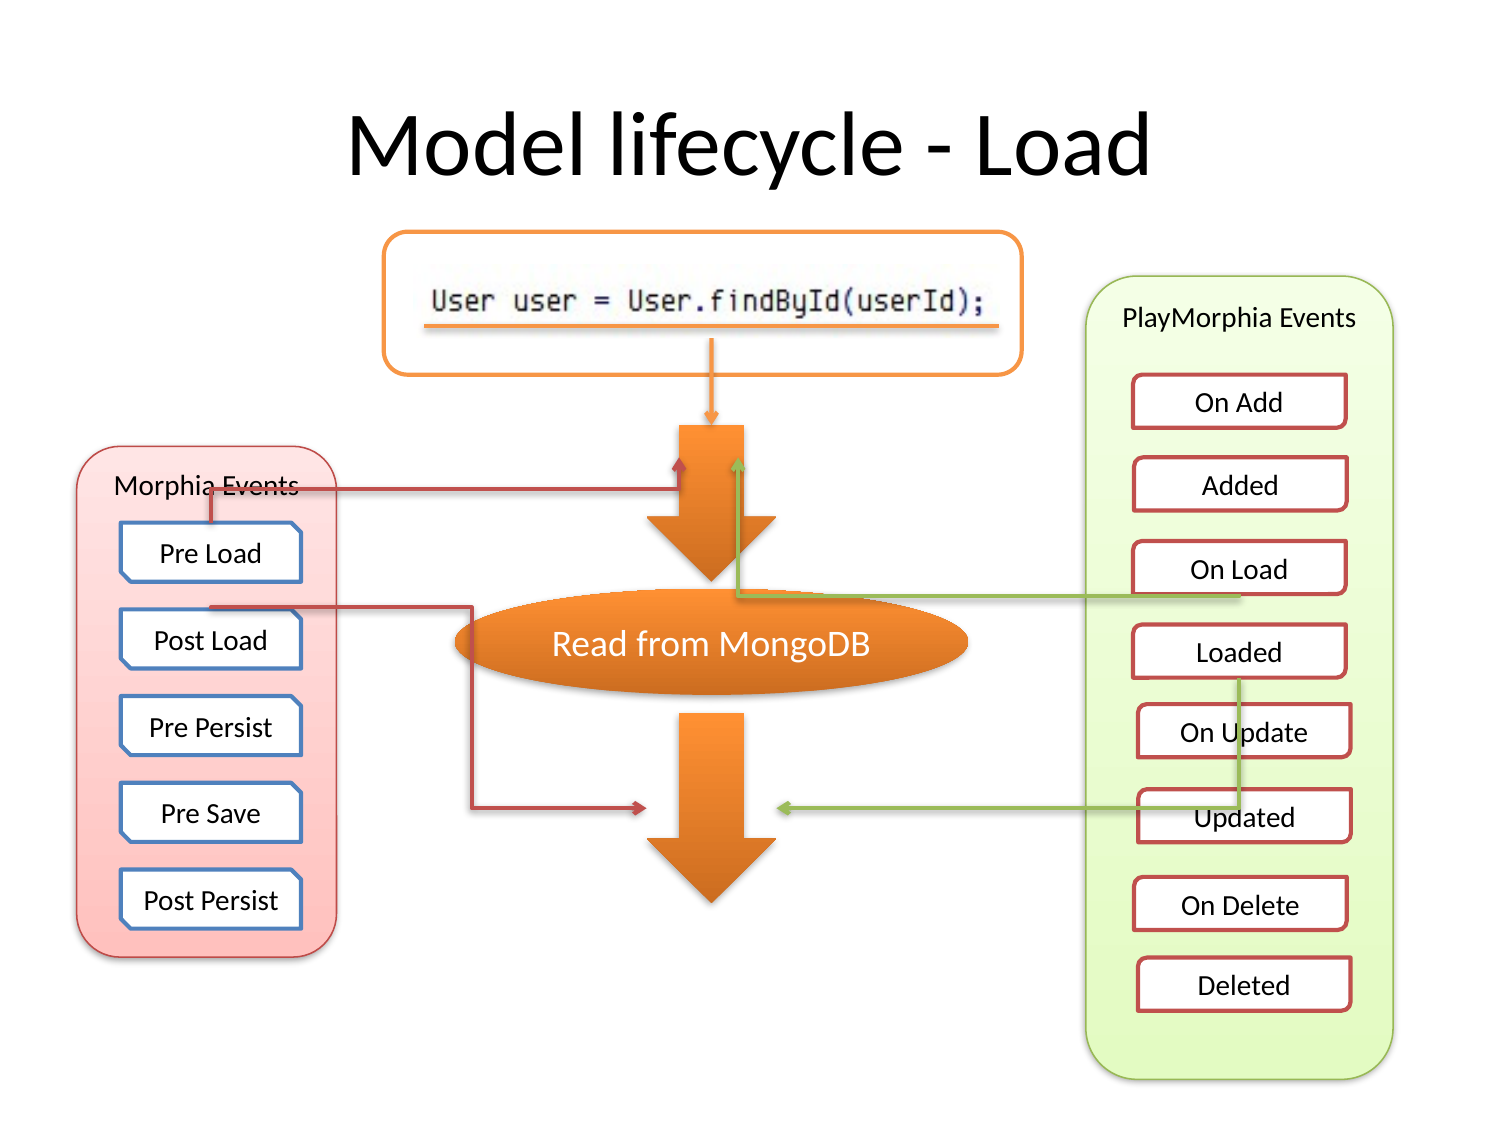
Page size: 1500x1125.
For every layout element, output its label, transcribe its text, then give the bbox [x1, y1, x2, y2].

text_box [737, 457, 1134, 568]
title Model lifecycle - Load [75, 45, 1425, 233]
picture [413, 264, 1001, 338]
text_box Loaded [1130, 622, 1348, 680]
text_box On Update [1138, 702, 1232, 760]
text_box On Delete [1131, 874, 1349, 933]
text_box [300, 457, 680, 553]
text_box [76, 446, 337, 958]
text_box PlayMorphia Events [1085, 275, 1394, 1081]
text_box [679, 425, 744, 582]
text_box On Load [1130, 538, 1348, 597]
text_box [381, 229, 1024, 377]
text_box Read from MongoDB [478, 588, 969, 695]
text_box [776, 650, 1134, 839]
text_box Deleted [1135, 955, 1353, 1013]
text_box Added [1136, 455, 1349, 513]
text_box Updated [1136, 787, 1353, 845]
text_box On Update [1246, 702, 1353, 760]
text_box [650, 713, 773, 904]
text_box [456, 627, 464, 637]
text_box On Add [1130, 372, 1348, 430]
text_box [300, 638, 647, 839]
